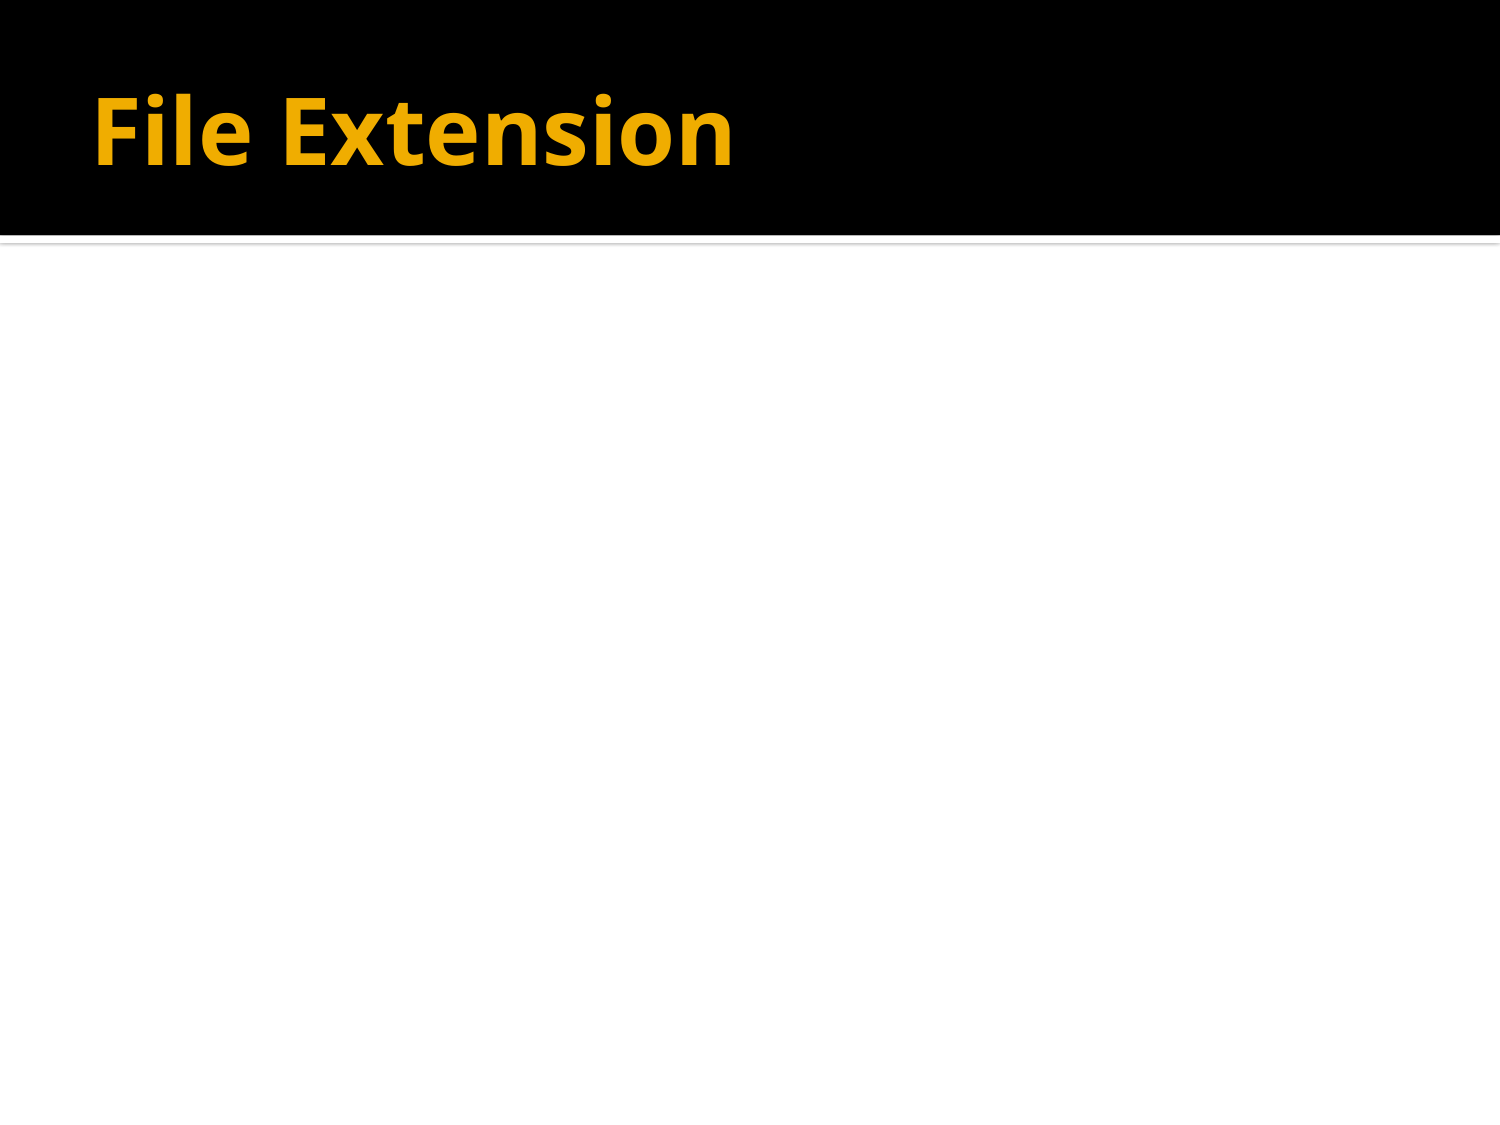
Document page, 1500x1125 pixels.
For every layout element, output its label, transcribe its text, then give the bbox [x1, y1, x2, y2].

title File Extension [75, 25, 1425, 231]
